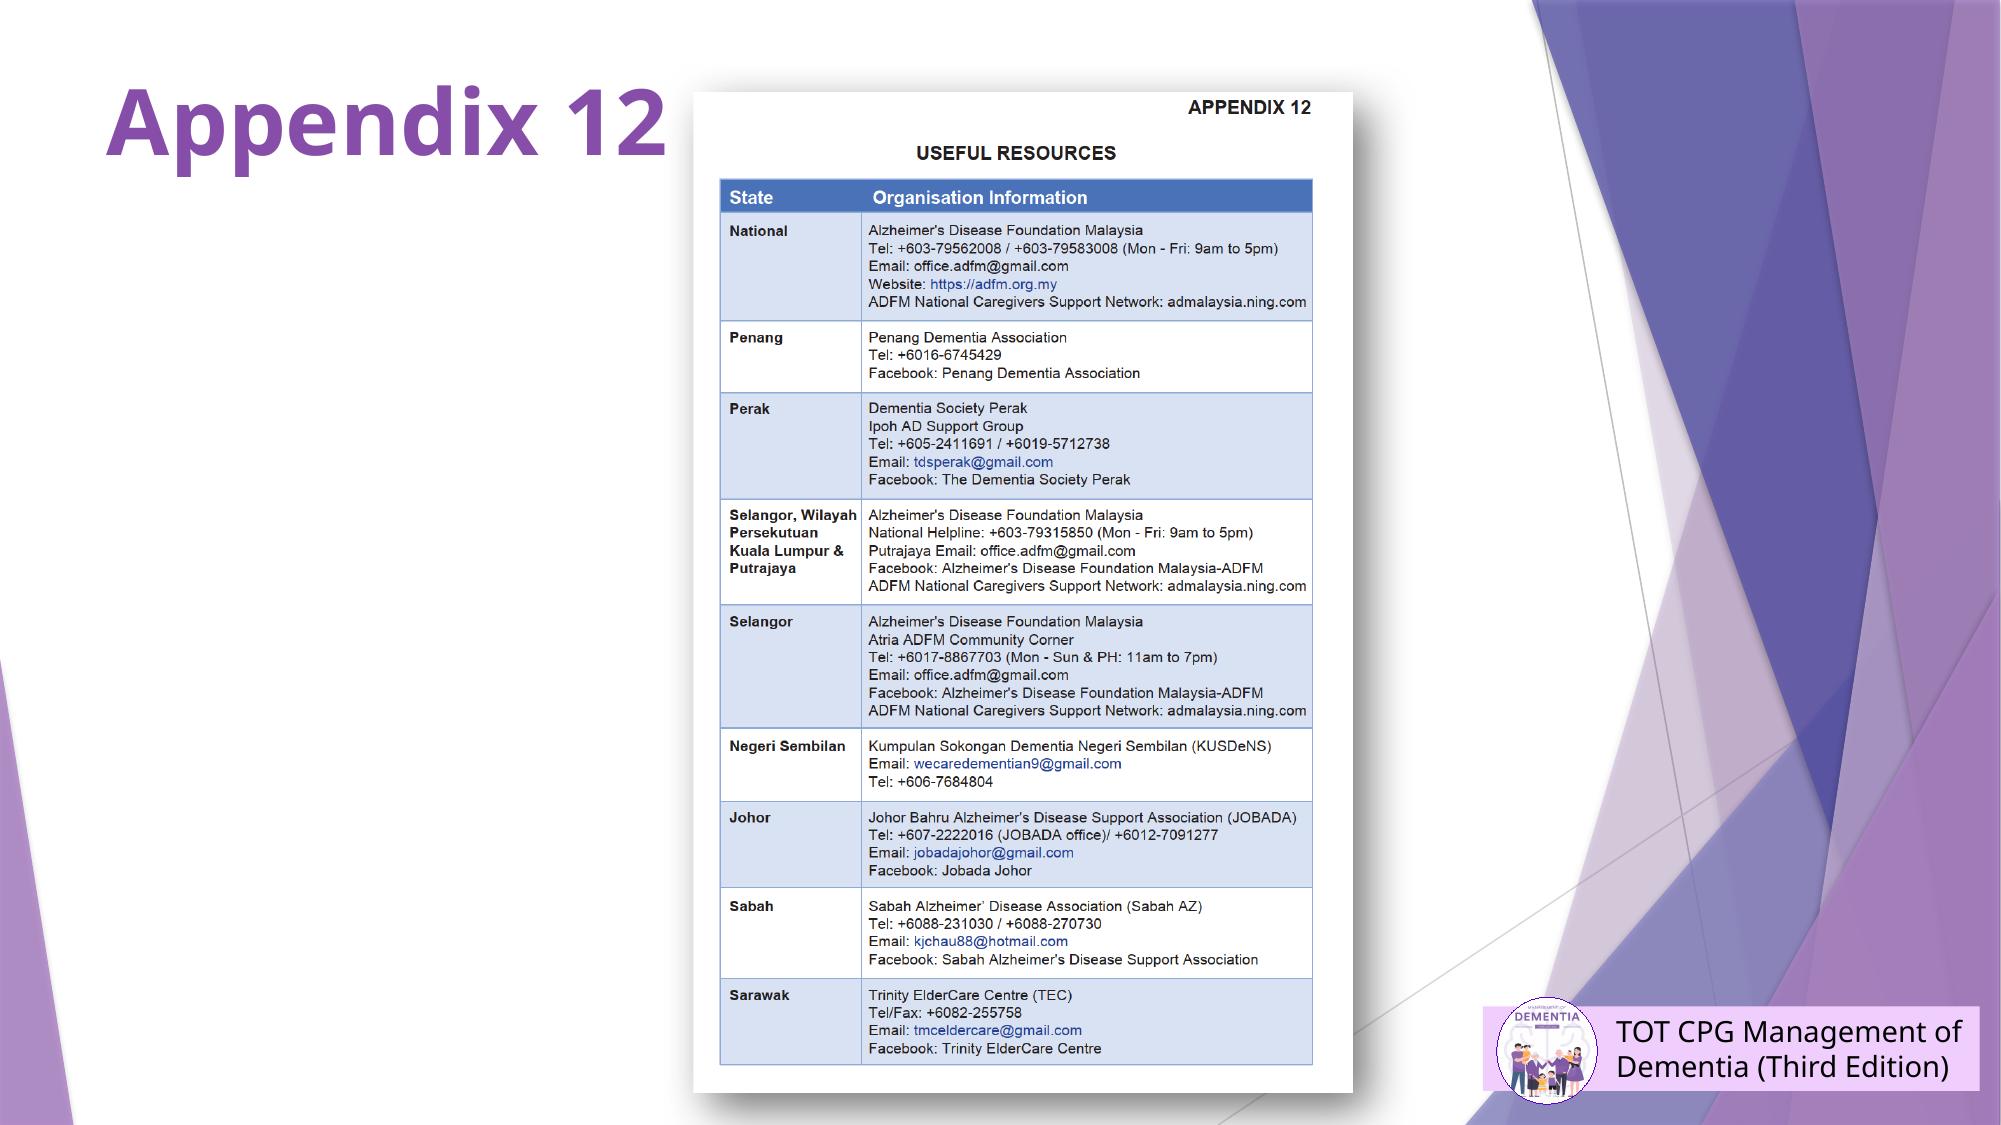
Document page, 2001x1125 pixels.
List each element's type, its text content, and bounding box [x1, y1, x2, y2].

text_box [1482, 996, 1981, 1105]
picture [692, 91, 1354, 1094]
title Appendix 12 [91, 56, 1547, 273]
